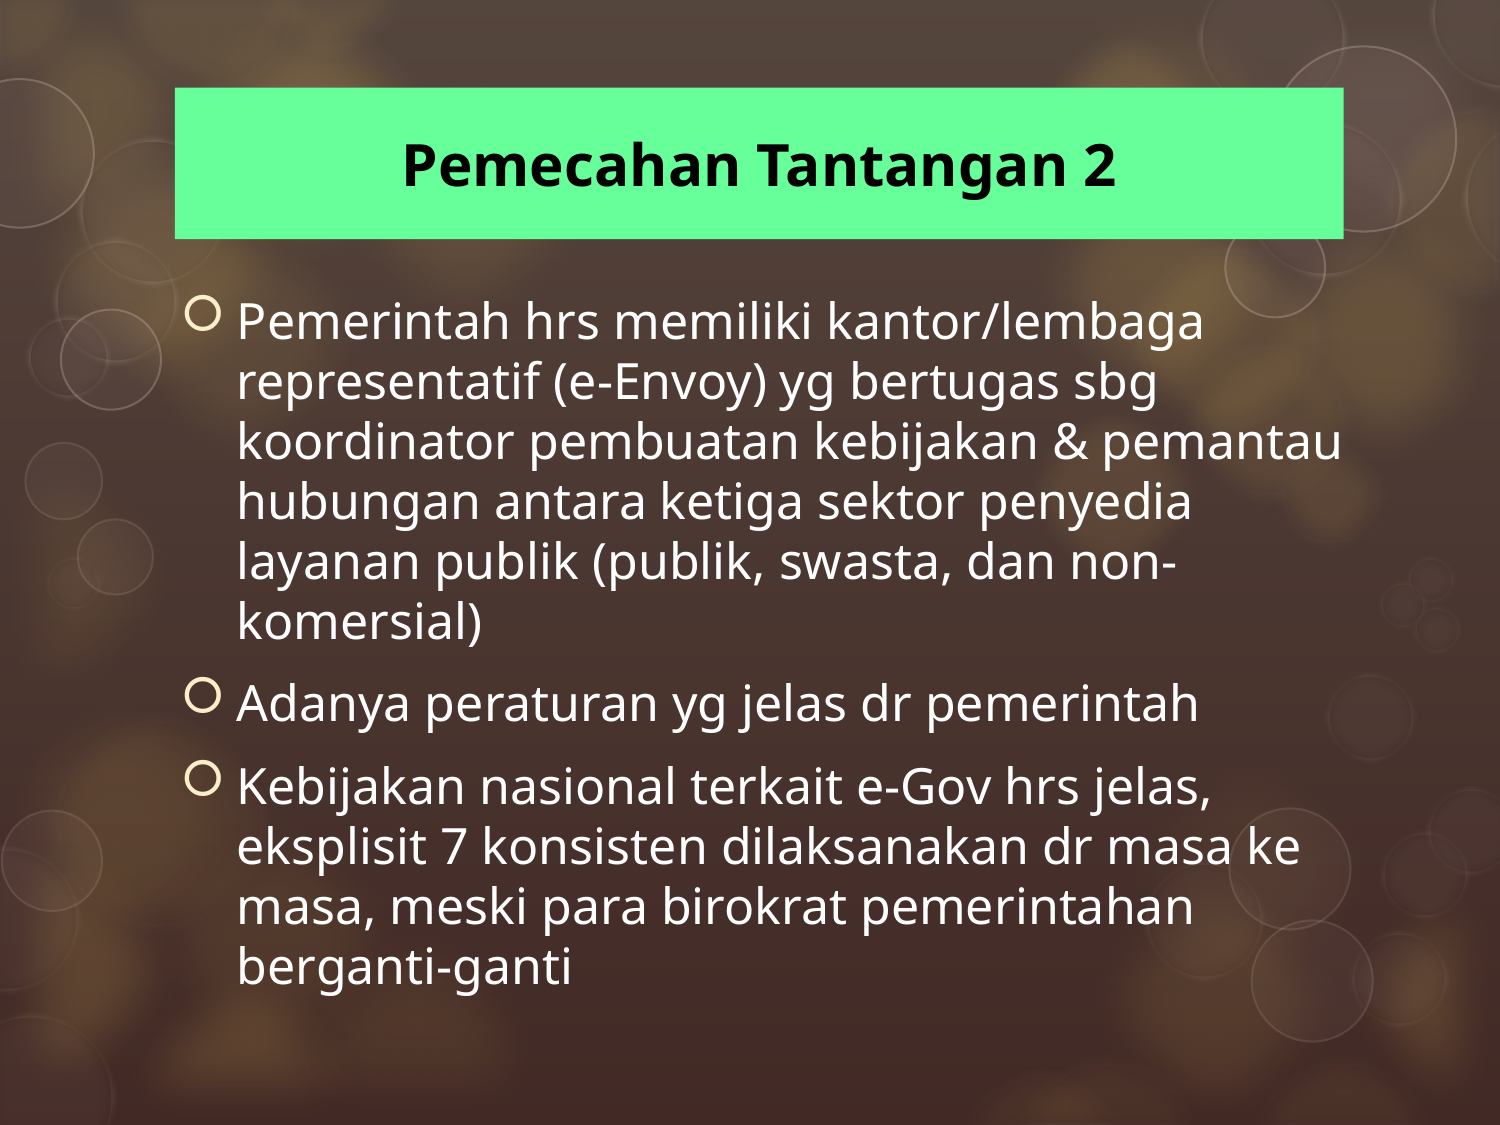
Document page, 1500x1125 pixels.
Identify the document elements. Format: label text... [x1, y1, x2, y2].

list Pemerintah hrs memiliki kantor/lembaga representatif (e-Envoy) yg bertugas sbg koordinator pembuatan kebijakan & pemantau hubungan antara ketiga sektor penyedia layanan publik (publik, swasta, dan non-komersial) Adanya peraturan yg jelas dr pemerintah Kebijakan nasional terkait e-Gov hrs jelas, eksplisit 7 konsisten dilaksanakan dr masa ke masa, meski para birokrat pemerintahan berganti-ganti [165, 296, 1363, 988]
title Pemecahan Tantangan 2 [174, 87, 1344, 240]
